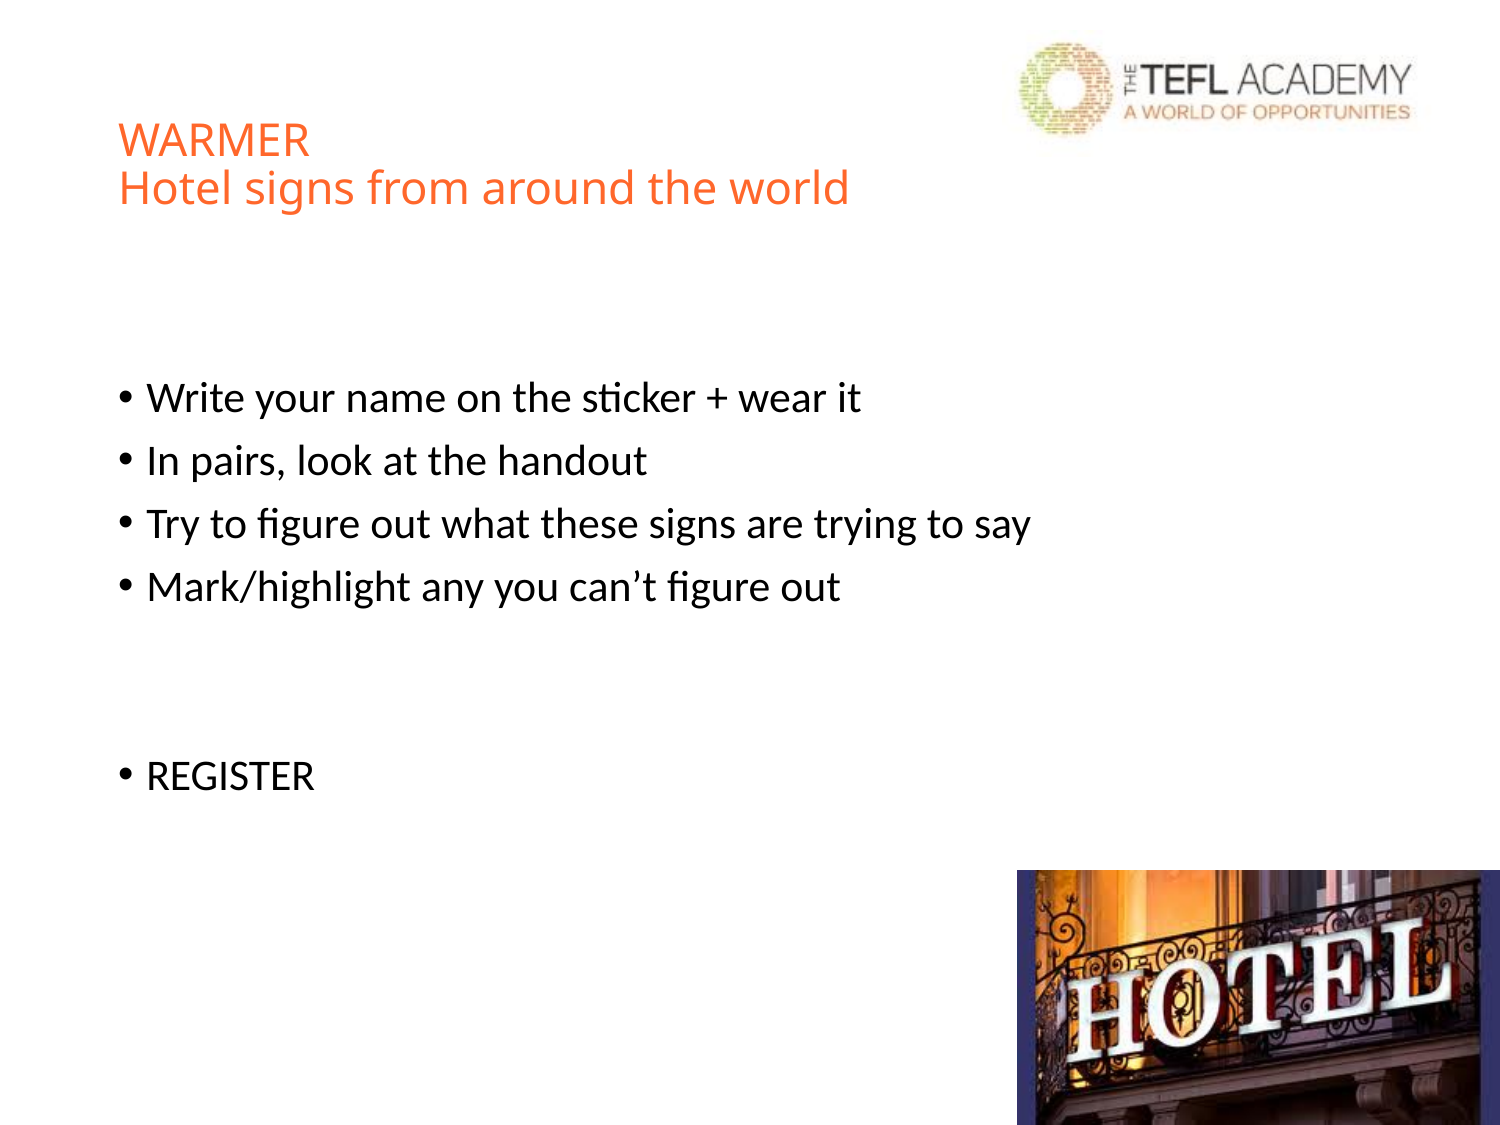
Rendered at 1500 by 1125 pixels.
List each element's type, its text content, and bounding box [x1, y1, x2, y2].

list Write your name on the sticker + wear it In pairs, look at the handout Try to figure out what these signs are trying to say Mark/highlight any you can’t figure out REGISTER [103, 299, 1397, 1014]
title WARMER Hotel signs from around the world [103, 59, 1397, 278]
picture [1017, 870, 1500, 1125]
picture [1002, 30, 1446, 157]
